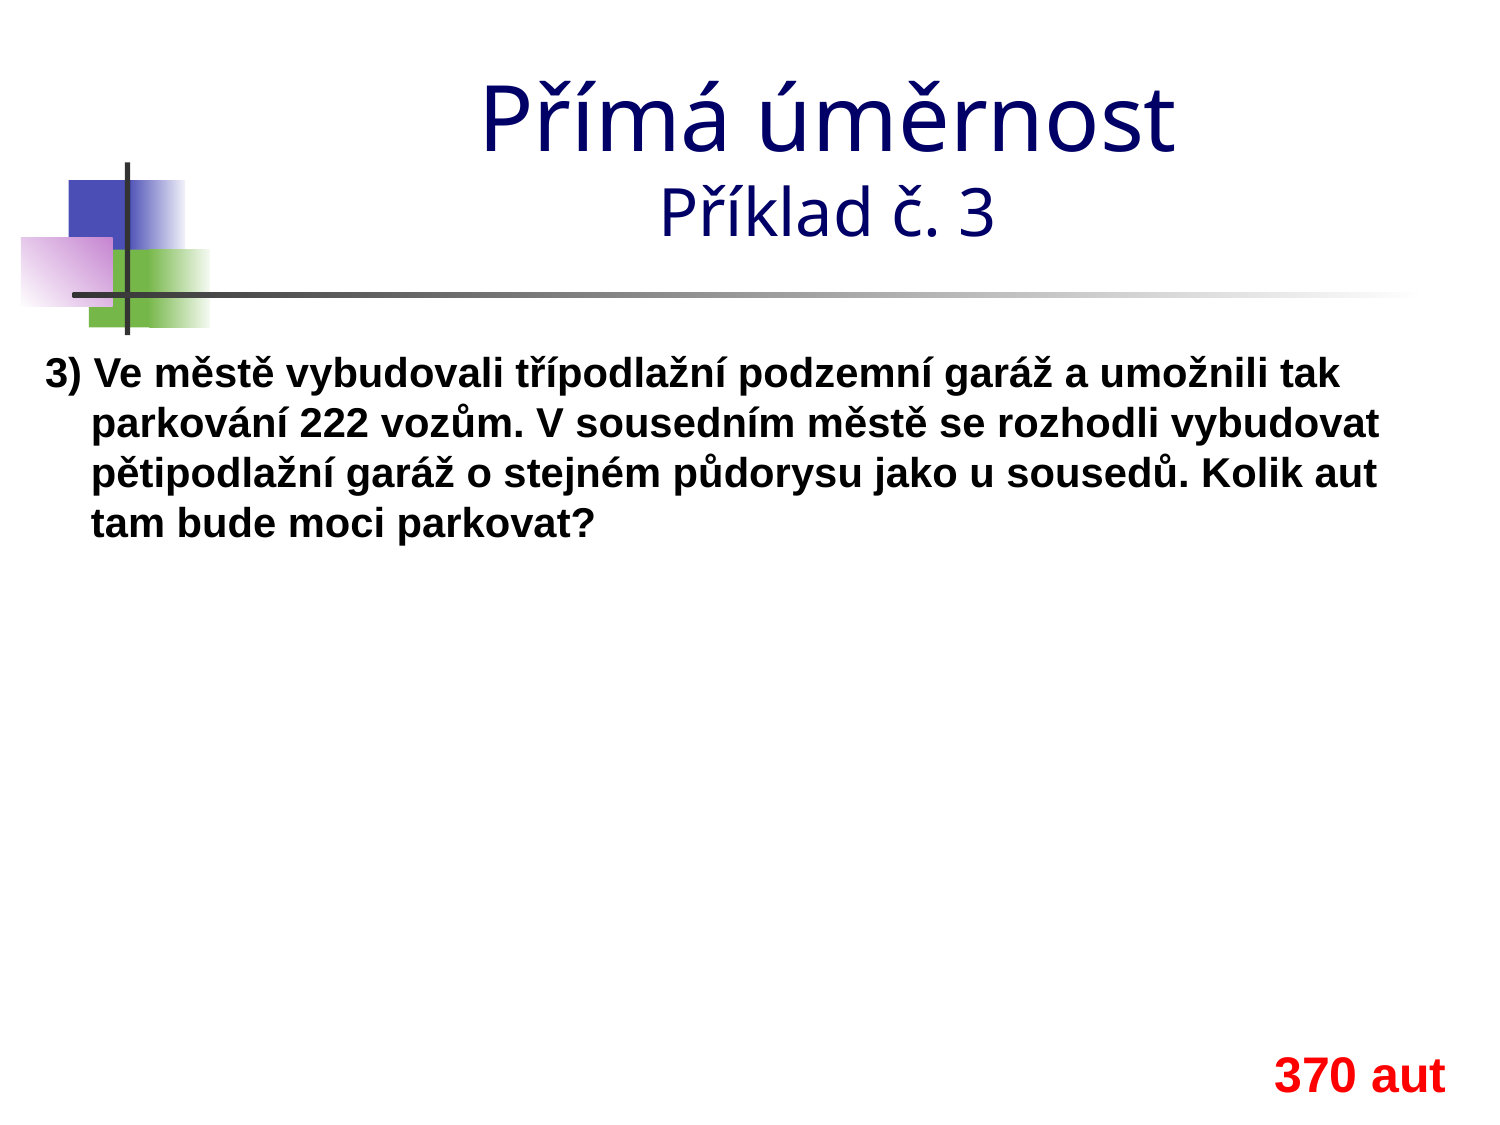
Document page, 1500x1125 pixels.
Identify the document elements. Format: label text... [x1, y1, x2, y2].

text_box 3) Ve městě vybudovali třípodlažní podzemní garáž a umožnili tak parkování 222 vozům. V sousedním městě se rozhodli vybudovat pětipodlažní garáž o stejném půdorysu jako u sousedů. Kolik aut tam bude moci parkovat? [30, 338, 1448, 553]
text_box 370 aut [1259, 1034, 1462, 1110]
title Přímá úměrnost Příklad č. 3 [188, 34, 1468, 276]
